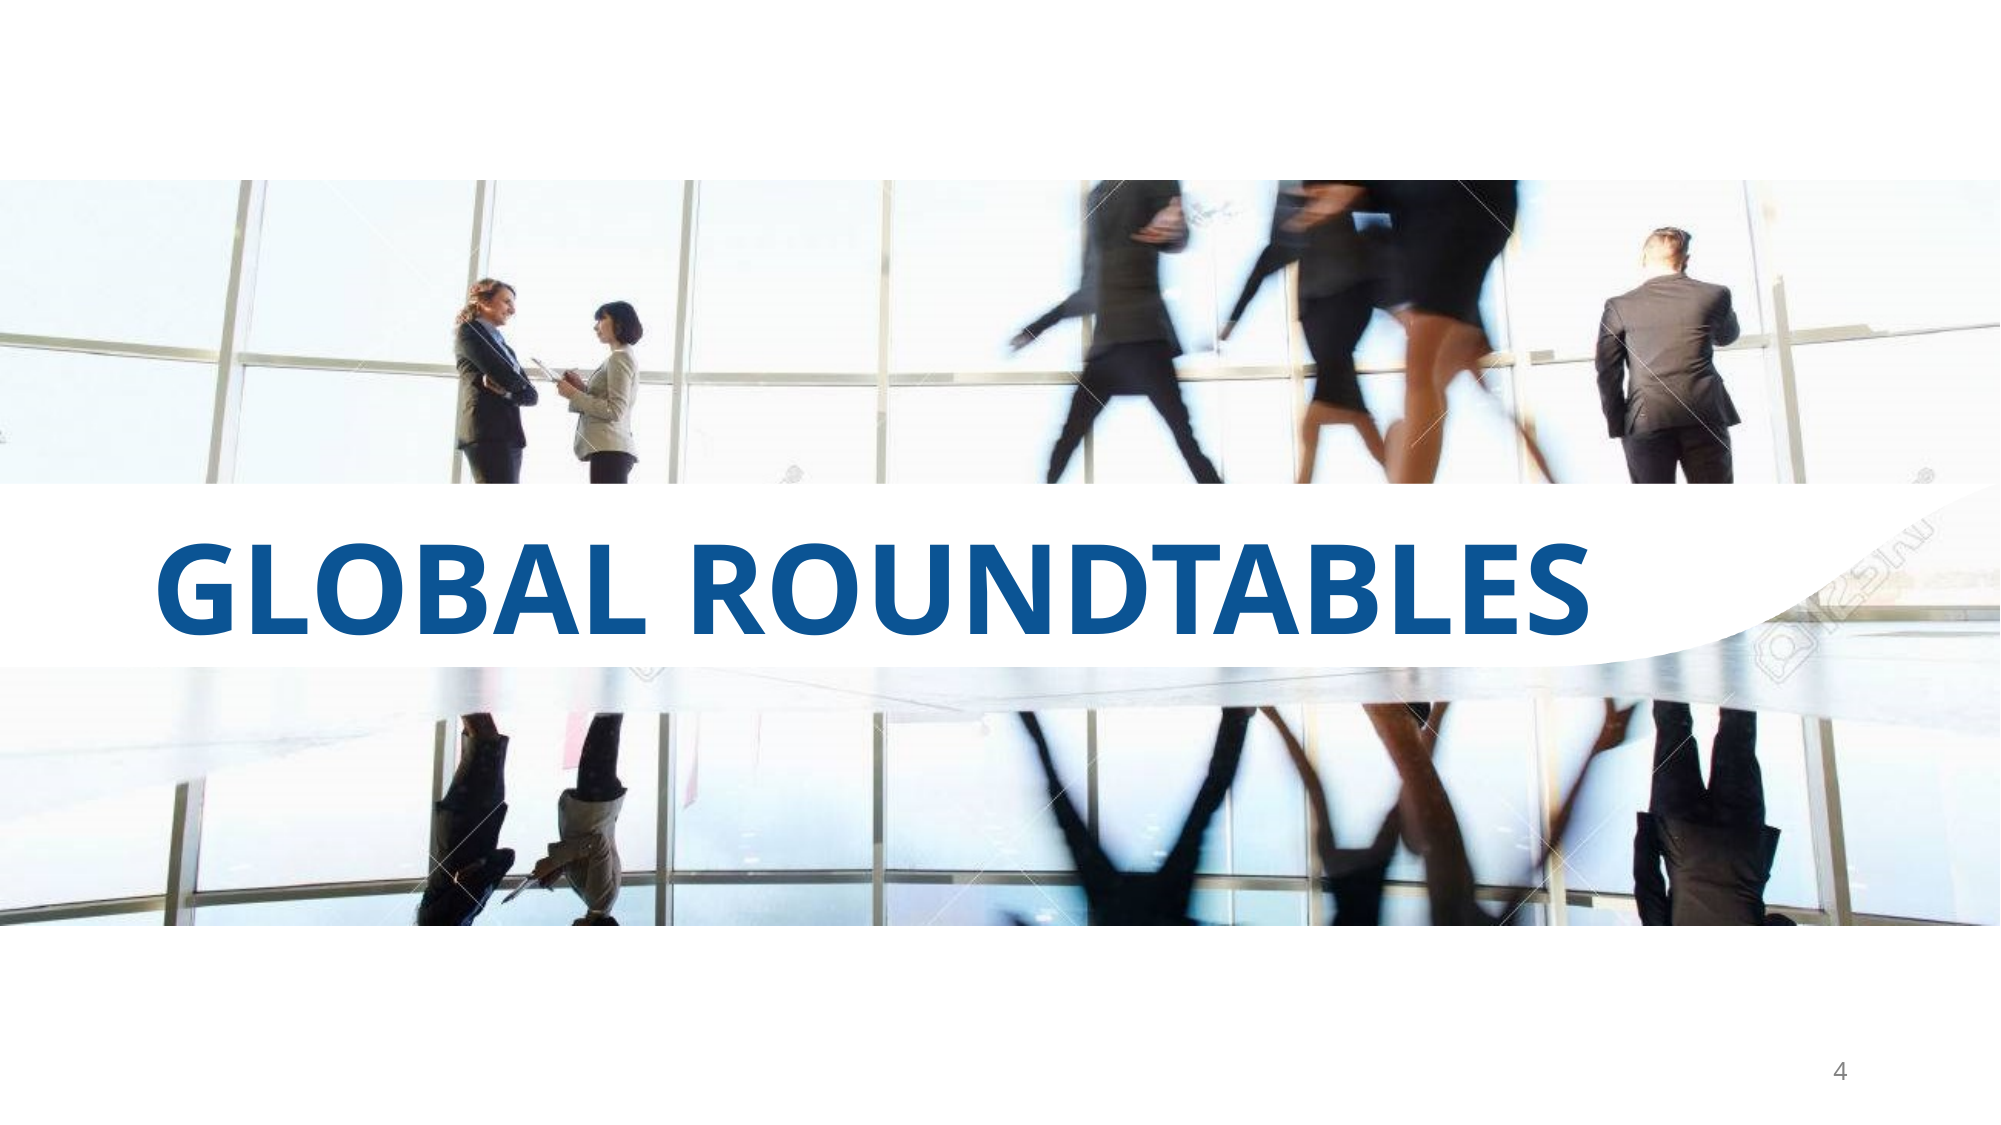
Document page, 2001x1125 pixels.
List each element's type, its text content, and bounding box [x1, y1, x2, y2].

picture [0, 180, 2000, 926]
title GLOBAL ROUNDTABLES [136, 484, 1667, 667]
slide_number 4 [1412, 1042, 1863, 1103]
